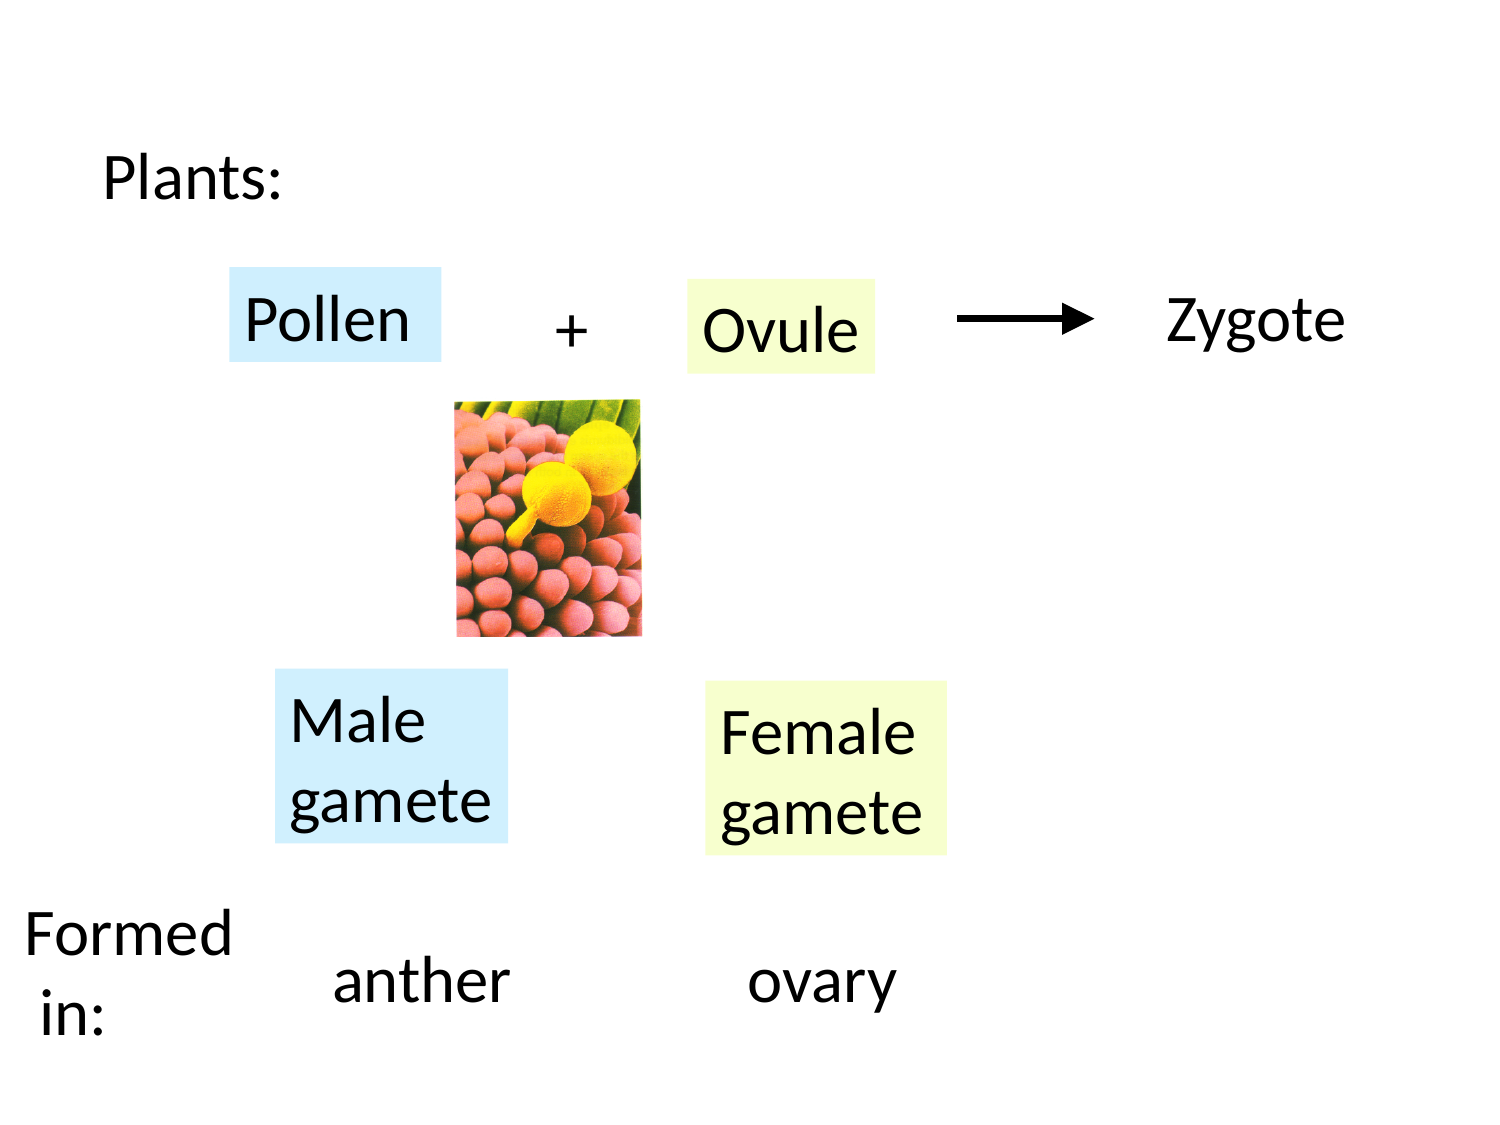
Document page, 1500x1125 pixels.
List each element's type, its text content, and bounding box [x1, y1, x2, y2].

text_box Male gamete [275, 668, 509, 844]
text_box Pollen [229, 267, 442, 362]
text_box ovary [732, 928, 913, 1024]
picture [950, 302, 1095, 336]
text_box Ovule [687, 278, 876, 374]
picture [454, 396, 643, 637]
text_box Plants: [87, 125, 300, 221]
text_box Formed in: [9, 881, 250, 1057]
text_box Female gamete [705, 680, 947, 856]
text_box anther [317, 928, 528, 1024]
text_box Zygote [1151, 267, 1362, 362]
text_box + [540, 278, 604, 374]
